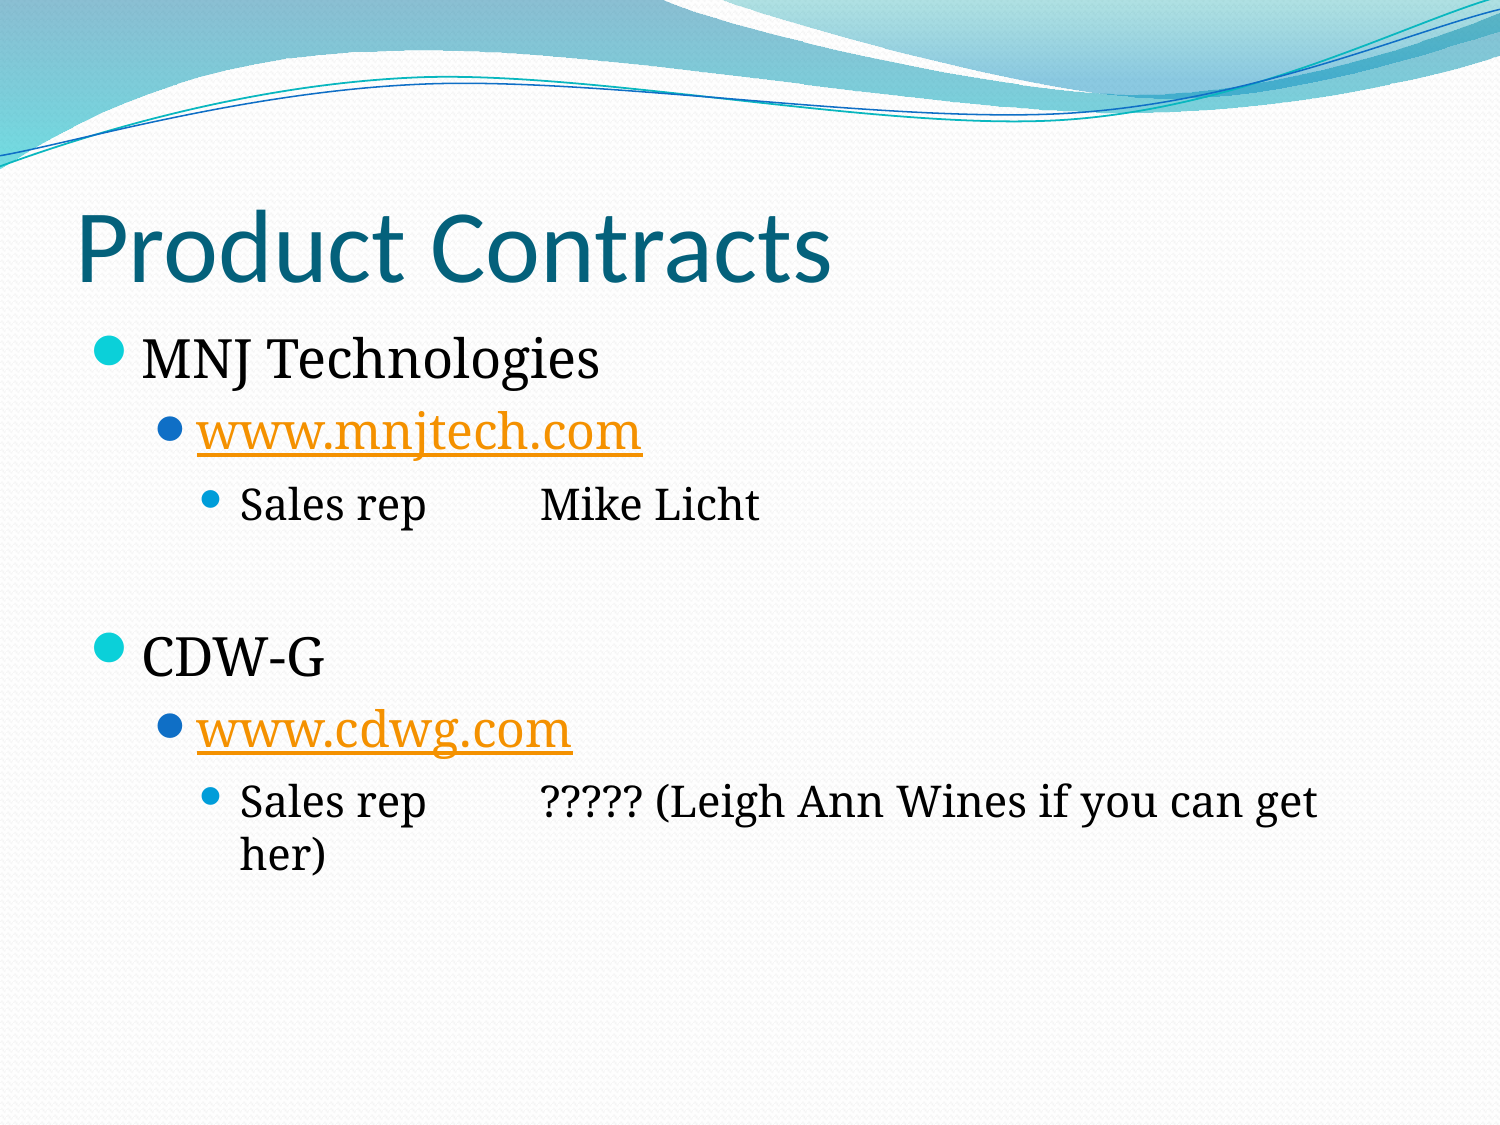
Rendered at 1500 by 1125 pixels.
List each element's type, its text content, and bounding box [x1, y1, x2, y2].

title Product Contracts [75, 115, 1425, 303]
list MNJ Technologies www.mnjtech.com Sales rep Mike Licht CDW-G www.cdwg.com Sales rep ????? (Leigh Ann Wines if you can get her) [75, 317, 1425, 1038]
